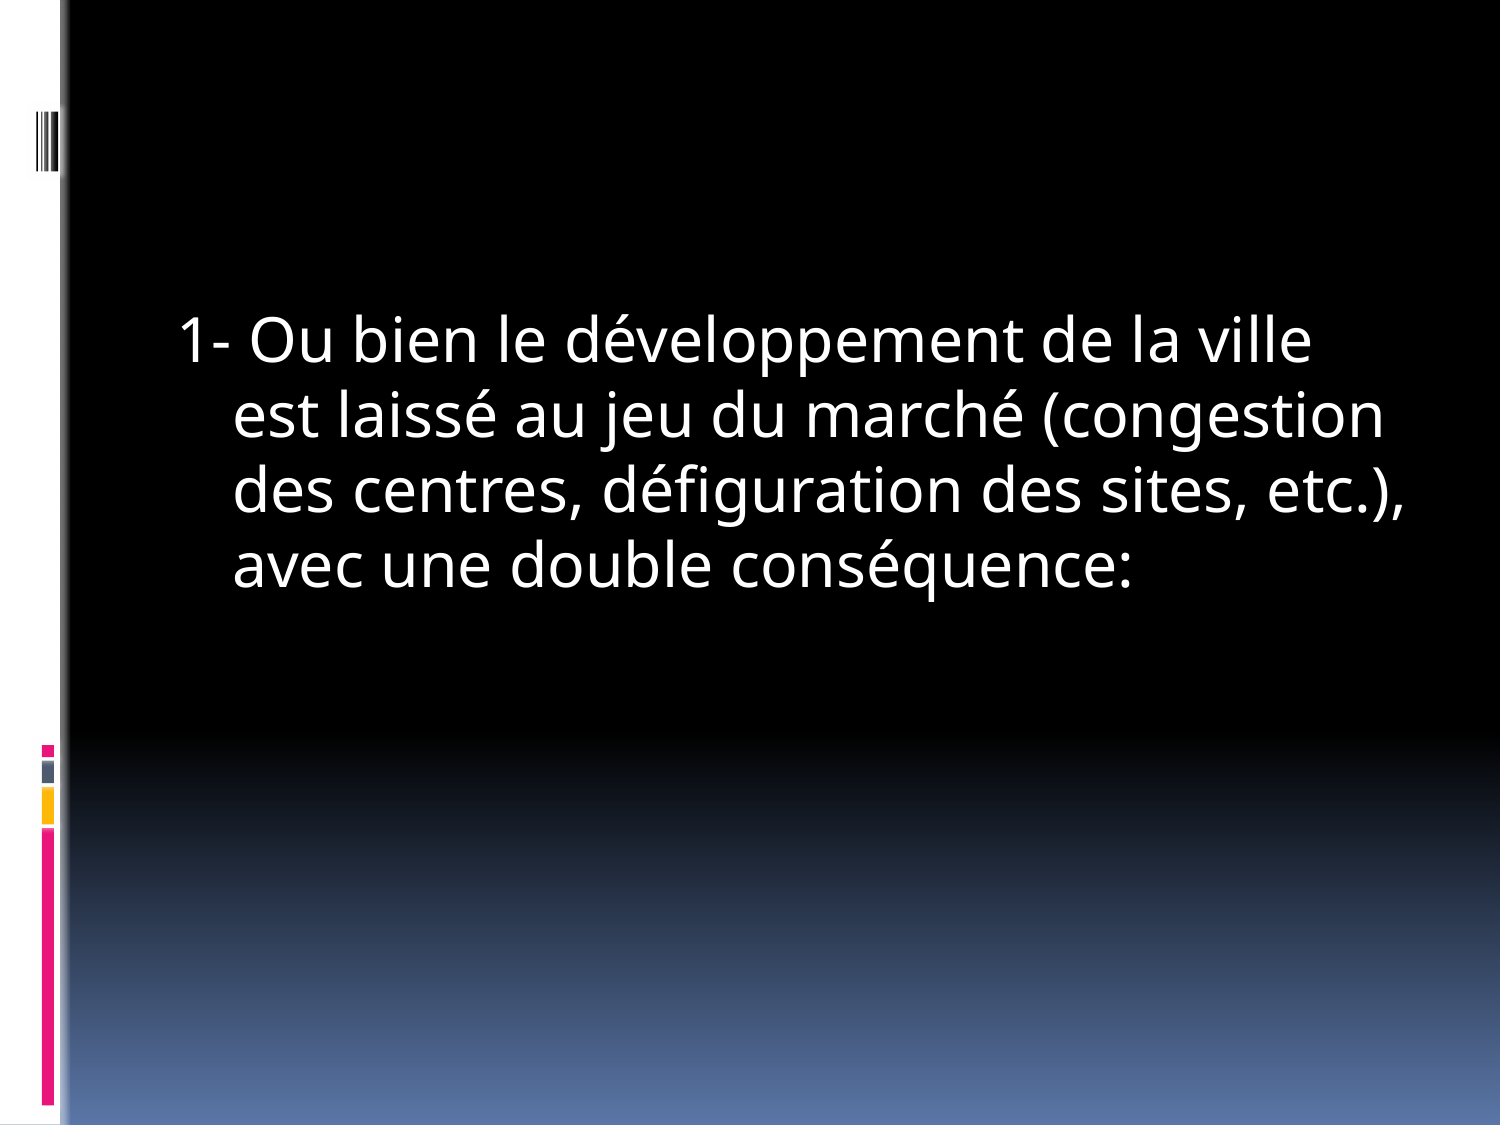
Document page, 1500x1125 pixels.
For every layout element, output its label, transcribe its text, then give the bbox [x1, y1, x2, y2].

list 1- Ou bien le développement de la ville est laissé au jeu du marché (congestion des centres, défiguration des sites, etc.), avec une double conséquence: [150, 292, 1425, 1043]
